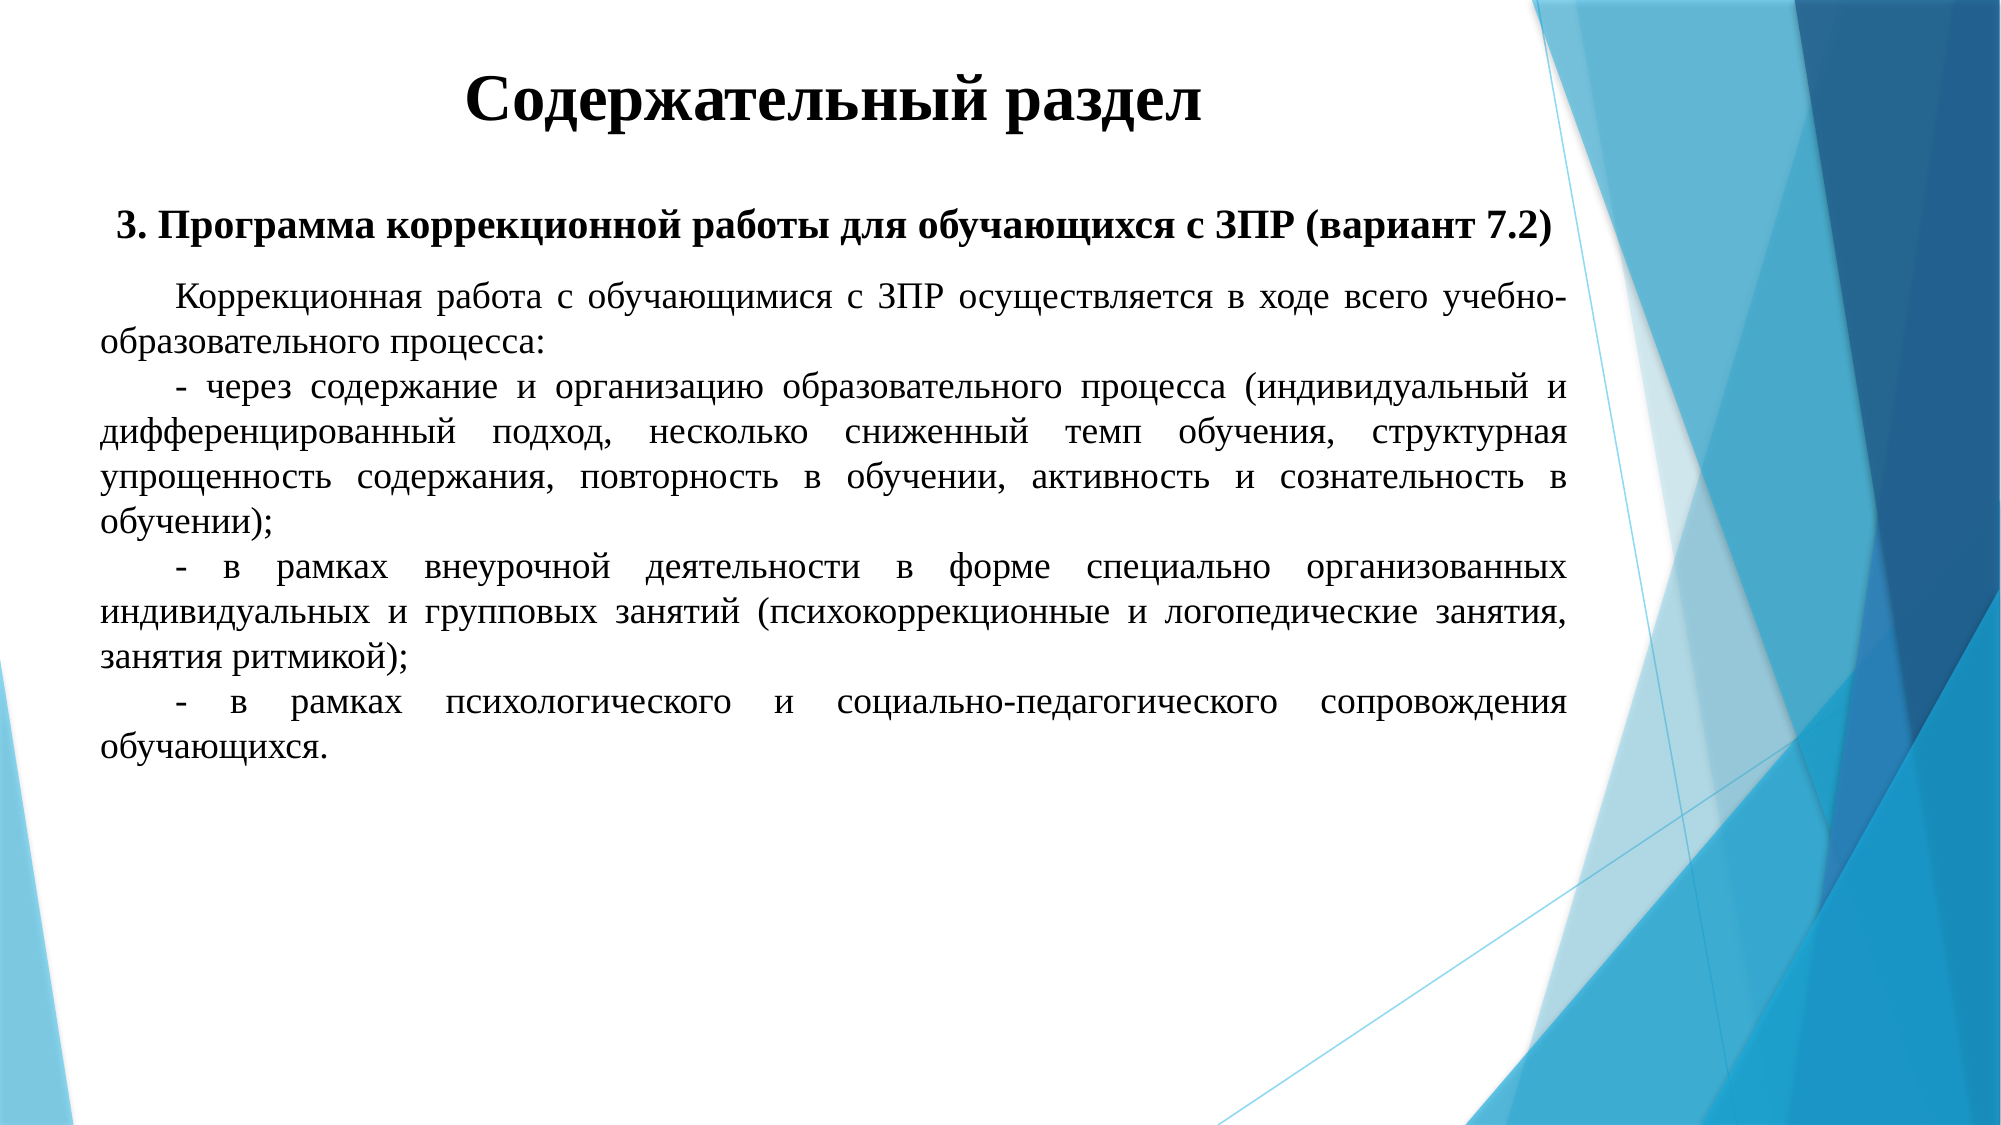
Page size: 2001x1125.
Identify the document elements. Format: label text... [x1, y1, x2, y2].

list 3. Программа коррекционной работы для обучающихся с ЗПР (вариант 7.2) Коррекционная работа с обучающимися с ЗПР осуществляется в ходе всего учебно-образовательного процесса: - через содержание и организацию образовательного процесса (индивидуальный и дифференцированный подход, несколько сниженный темп обучения, структурная упрощенность содержания, повторность в обучении, активность и сознательность в обучении); - в рамках внеурочной деятельности в форме специально организованных индивидуальных и групповых занятий (психокоррекционные и логопедические занятия, занятия ритмикой); - в рамках психологического и социально-педагогического сопровождения обучающихся. [85, 188, 1584, 1078]
title Содержательный раздел [128, 45, 1540, 188]
